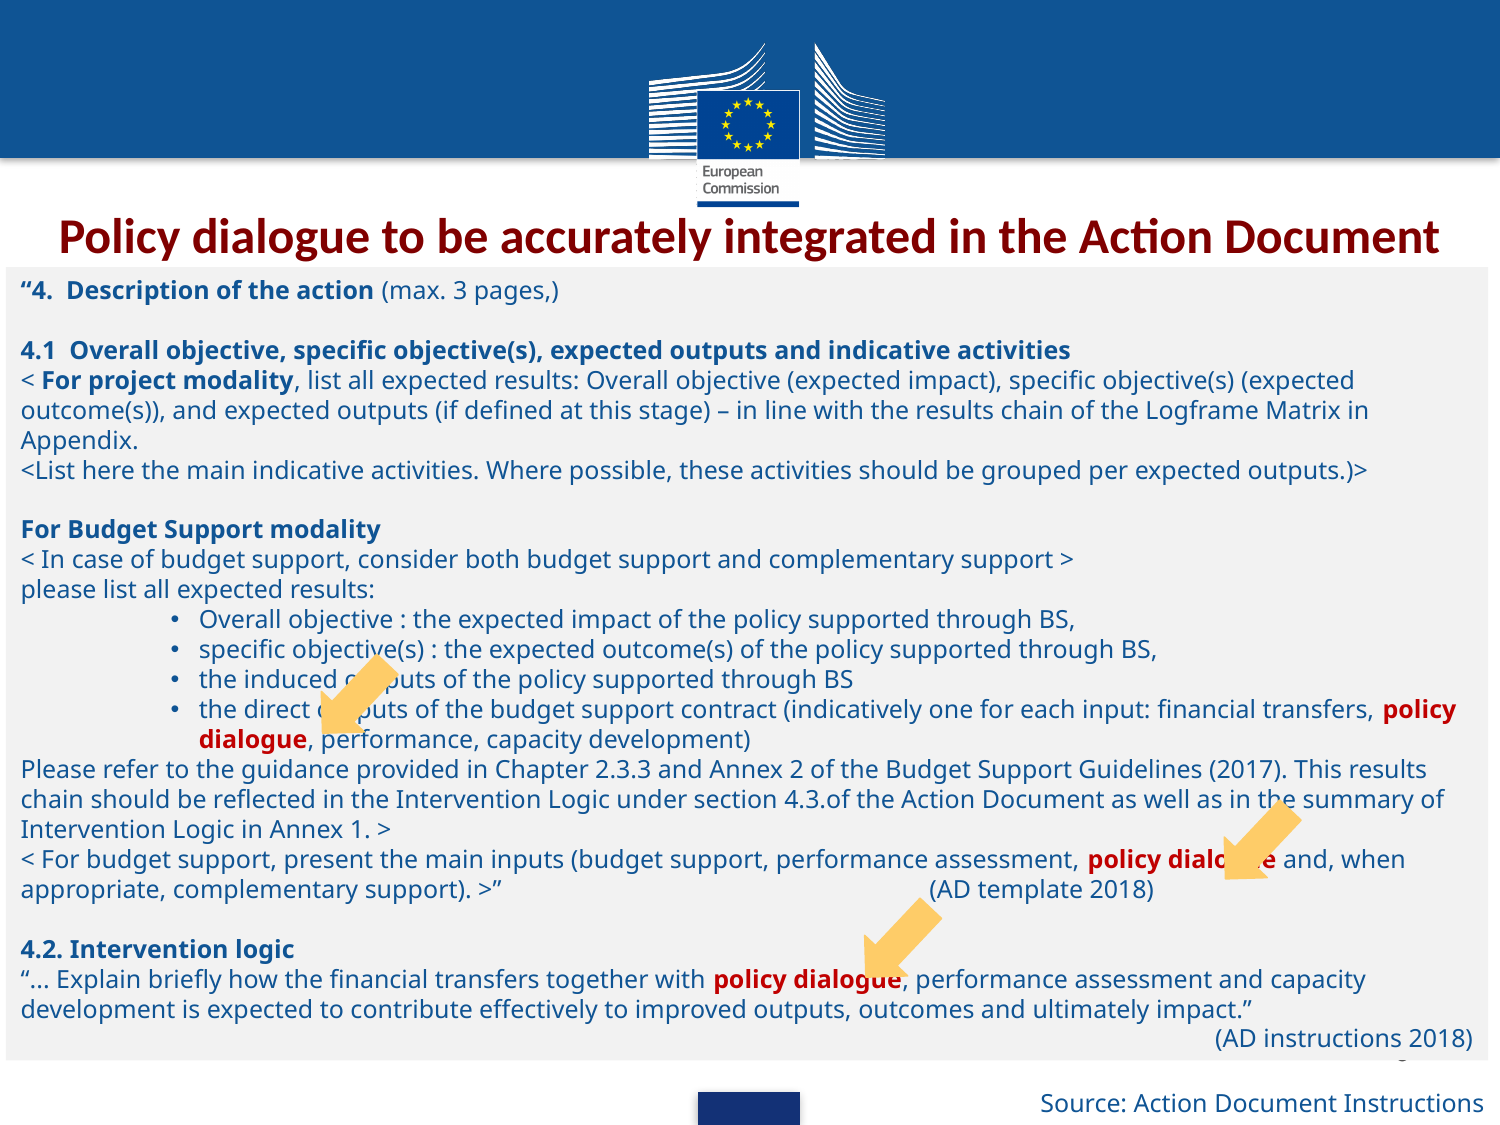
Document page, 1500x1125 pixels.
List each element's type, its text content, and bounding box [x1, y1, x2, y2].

text_box “4. Description of the action (max. 3 pages,) 4.1 Overall objective, specific objective(s), expected outputs and indicative activities < For project modality, list all expected results: Overall objective (expected impact), specific objective(s) (expected outcome(s)), and expected outputs (if defined at this stage) – in line with the results chain of the Logframe Matrix in Appendix. <List here the main indicative activities. Where possible, these activities should be grouped per expected outputs.)> For Budget Support modality < In case of budget support, consider both budget support and complementary support > please list all expected results: Overall objective : the expected impact of the policy supported through BS, specific objective(s) : the expected outcome(s) of the policy supported through BS, the induced outputs of the policy supported through BS the direct outputs of the budget support contract (indicatively one for each input: financial transfers, policy dialogue, performance, capacity development) Please refer to the guidance provided in Chapter 2.3.3 and Annex 2 of the Budget Support Guidelines (2017). This results chain should be reflected in the Intervention Logic under section 4.3.of the Action Document as well as in the summary of Intervention Logic in Annex 1. > < For budget support, present the main inputs (budget support, performance assessment, policy dialogue and, when appropriate, complementary support). >” (AD template 2018) 4.2. Intervention logic “... Explain briefly how the financial transfers together with policy dialogue, performance assessment and capacity development is expected to contribute effectively to improved outputs, outcomes and ultimately impact.” (AD instructions 2018) [5, 267, 1489, 1061]
picture [649, 42, 885, 196]
text_box Source: Action Document Instructions [824, 1079, 1500, 1125]
slide_number 6 [1074, 1061, 1426, 1103]
text_box Policy dialogue to be accurately integrated in the Action Document [0, 196, 1500, 271]
text_box [1224, 799, 1302, 879]
text_box [864, 898, 942, 978]
text_box [321, 654, 399, 734]
